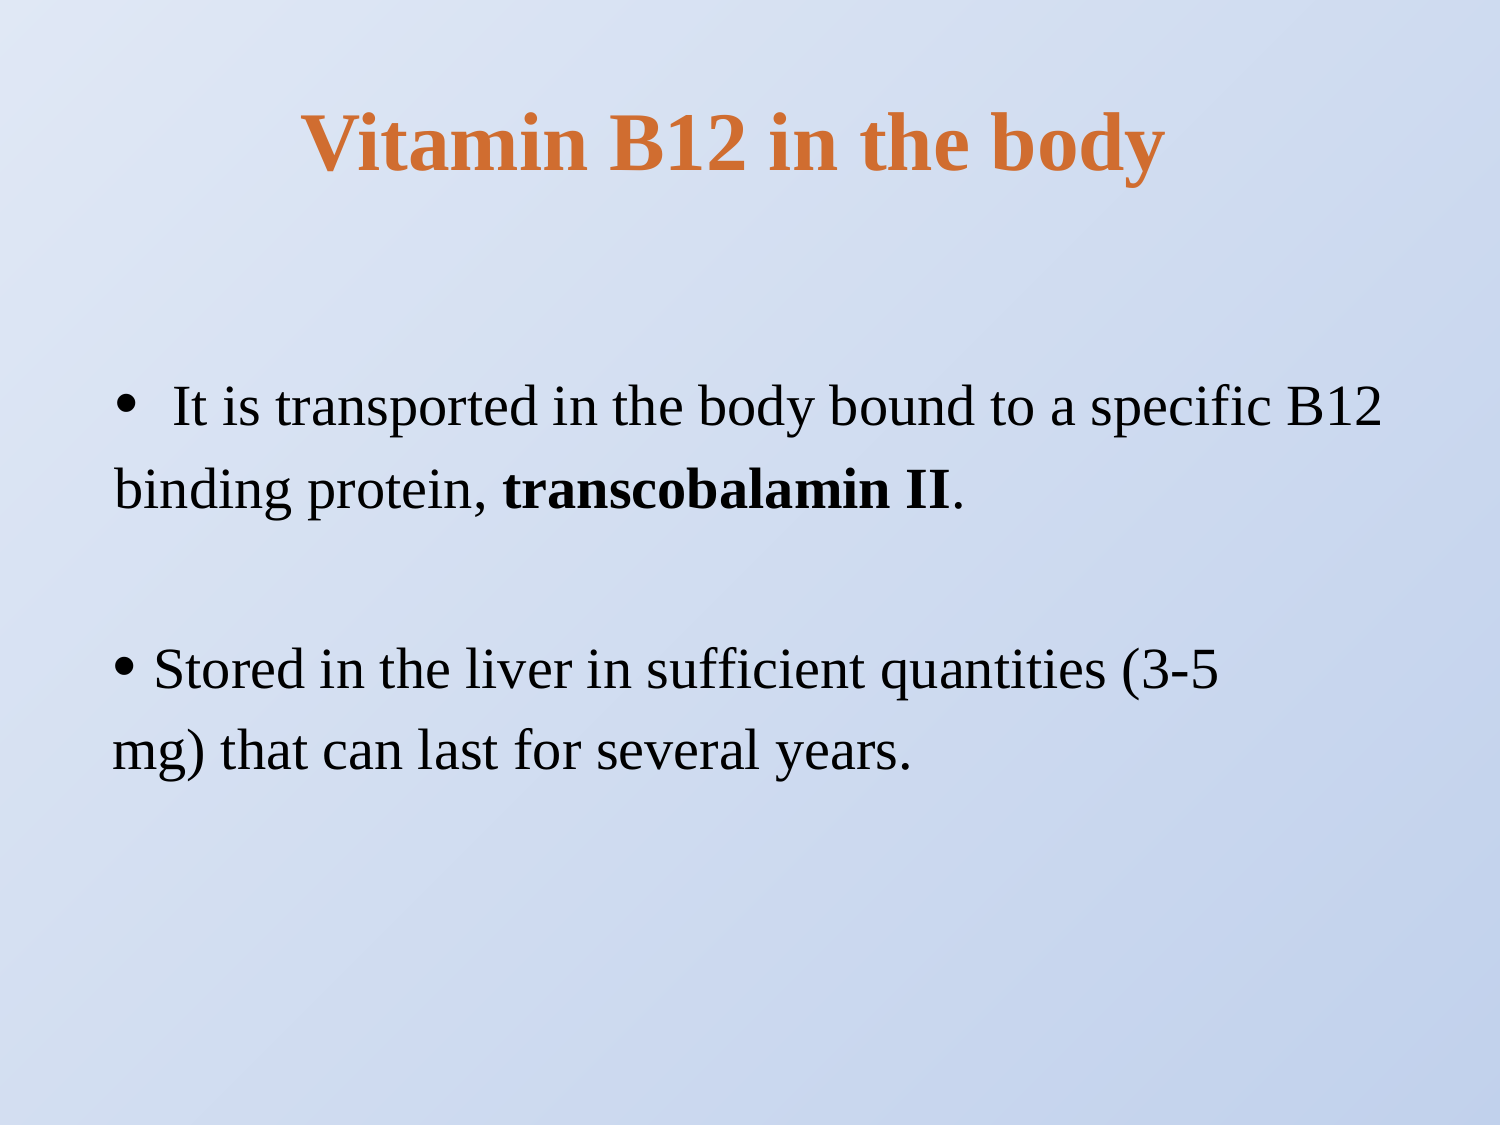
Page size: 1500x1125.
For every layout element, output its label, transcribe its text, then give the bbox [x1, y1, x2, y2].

text_box Vitamin B12 in the body [169, 81, 1168, 292]
text_box • Stored in the liver in sufficient quantities (3-5 mg) that can last for several years. [112, 622, 1259, 861]
text_box • It is transported in the body bound to a specific B12 binding protein, transcobalamin II. [114, 360, 1388, 601]
